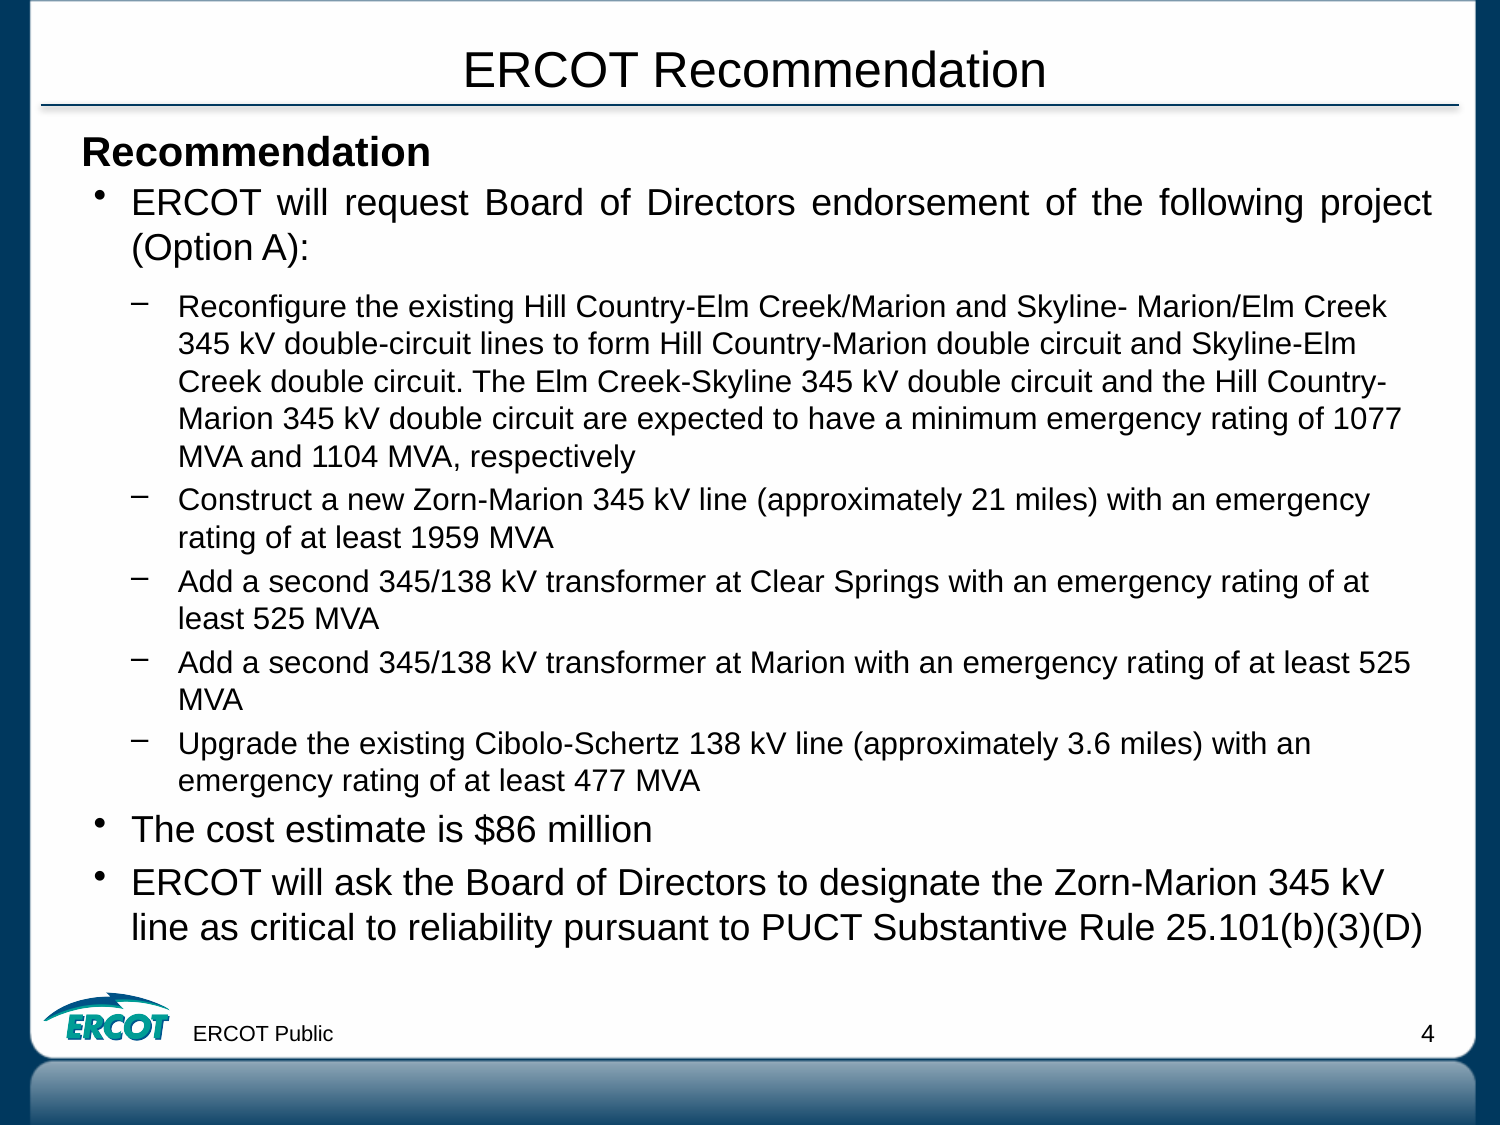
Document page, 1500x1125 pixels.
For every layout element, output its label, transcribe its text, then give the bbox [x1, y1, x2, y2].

title ERCOT Recommendation [62, 29, 1448, 106]
text_box Recommendation [66, 117, 521, 169]
text_box ERCOT will request Board of Directors endorsement of the following project (Option A): Reconfigure the existing Hill Country-Elm Creek/Marion and Skyline- Marion/Elm Creek 345 kV double-circuit lines to form Hill Country-Marion double circuit and Skyline-Elm Creek double circuit. The Elm Creek-Skyline 345 kV double circuit and the Hill Country-Marion 345 kV double circuit are expected to have a minimum emergency rating of 1077 MVA and 1104 MVA, respectively Construct a new Zorn-Marion 345 kV line (approximately 21 miles) with an emergency rating of at least 1959 MVA Add a second 345/138 kV transformer at Clear Springs with an emergency rating of at least 525 MVA Add a second 345/138 kV transformer at Marion with an emergency rating of at least 525 MVA Upgrade the existing Cibolo-Schertz 138 kV line (approximately 3.6 miles) with an emergency rating of at least 477 MVA The cost estimate is $86 million ERCOT will ask the Board of Directors to designate the Zorn-Marion 345 kV line as critical to reliability pursuant to PUCT Substantive Rule 25.101(b)(3)(D) [41, 169, 1448, 956]
picture [0, 0, 1500, 1125]
